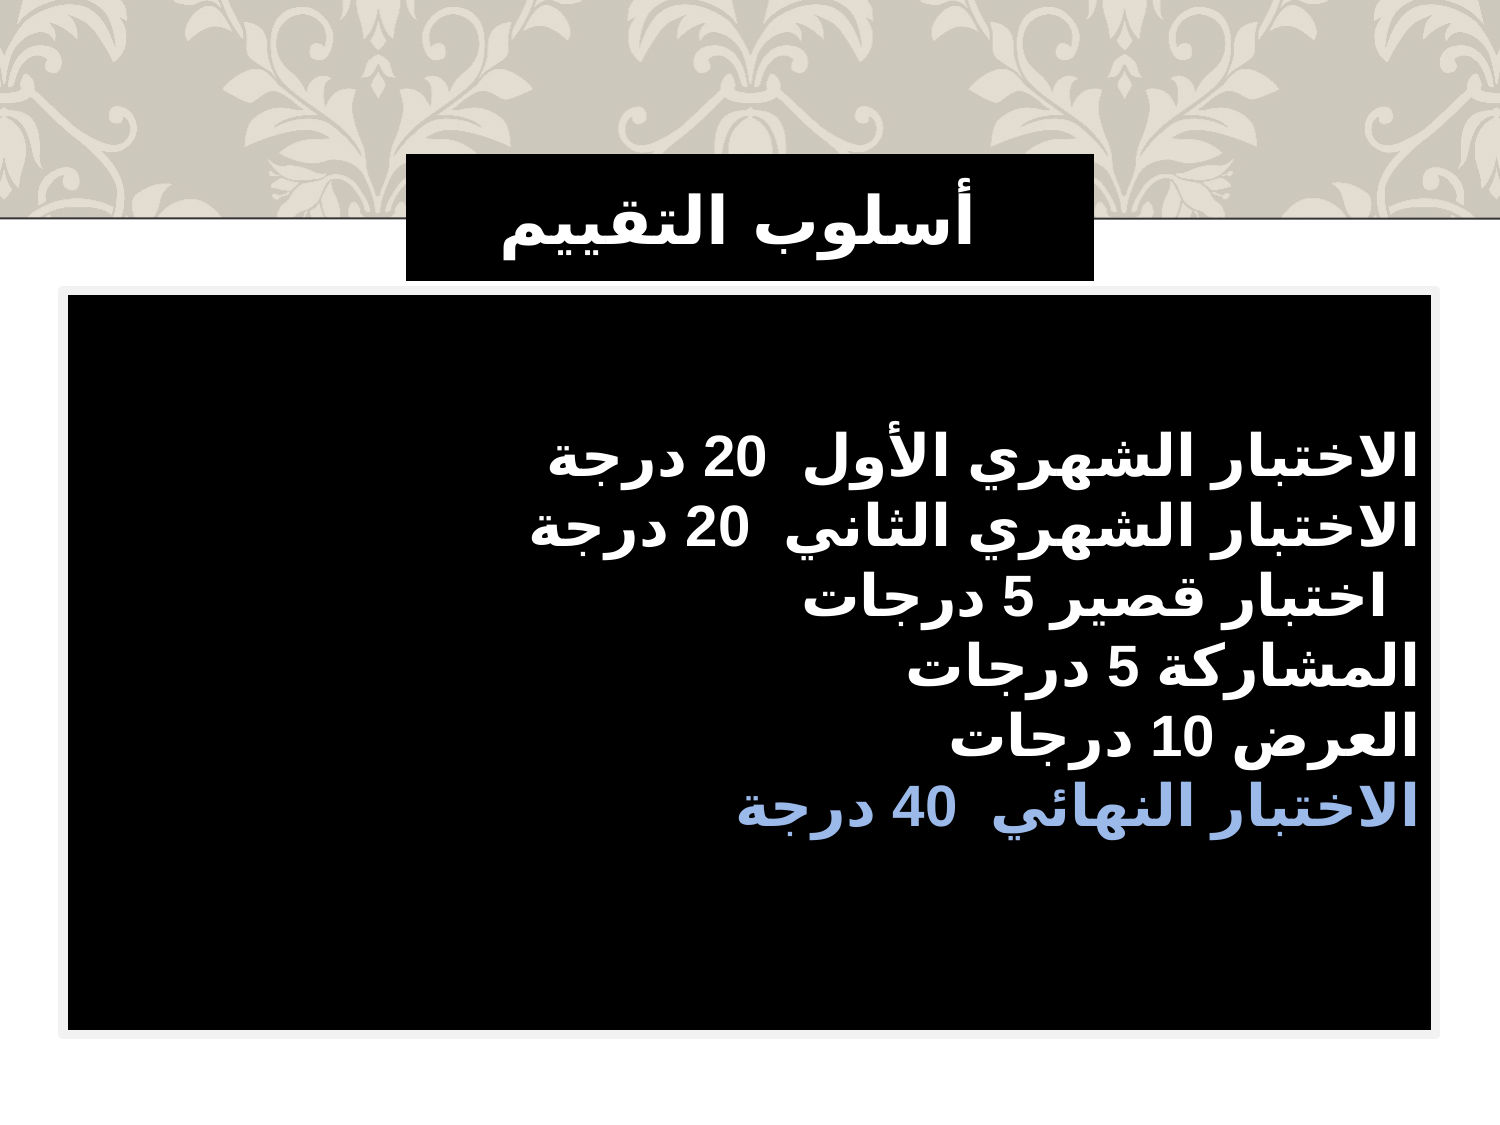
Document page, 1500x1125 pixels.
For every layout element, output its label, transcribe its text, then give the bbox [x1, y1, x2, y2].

title أسلوب التقييم [406, 154, 1094, 281]
text_box الاختبار الشهري الأول 20 درجة الاختبار الشهري الثاني 20 درجة اختبار قصير 5 درجات المشاركة 5 درجات العرض 10 درجات الاختبار النهائي 40 درجة [61, 289, 1437, 1036]
